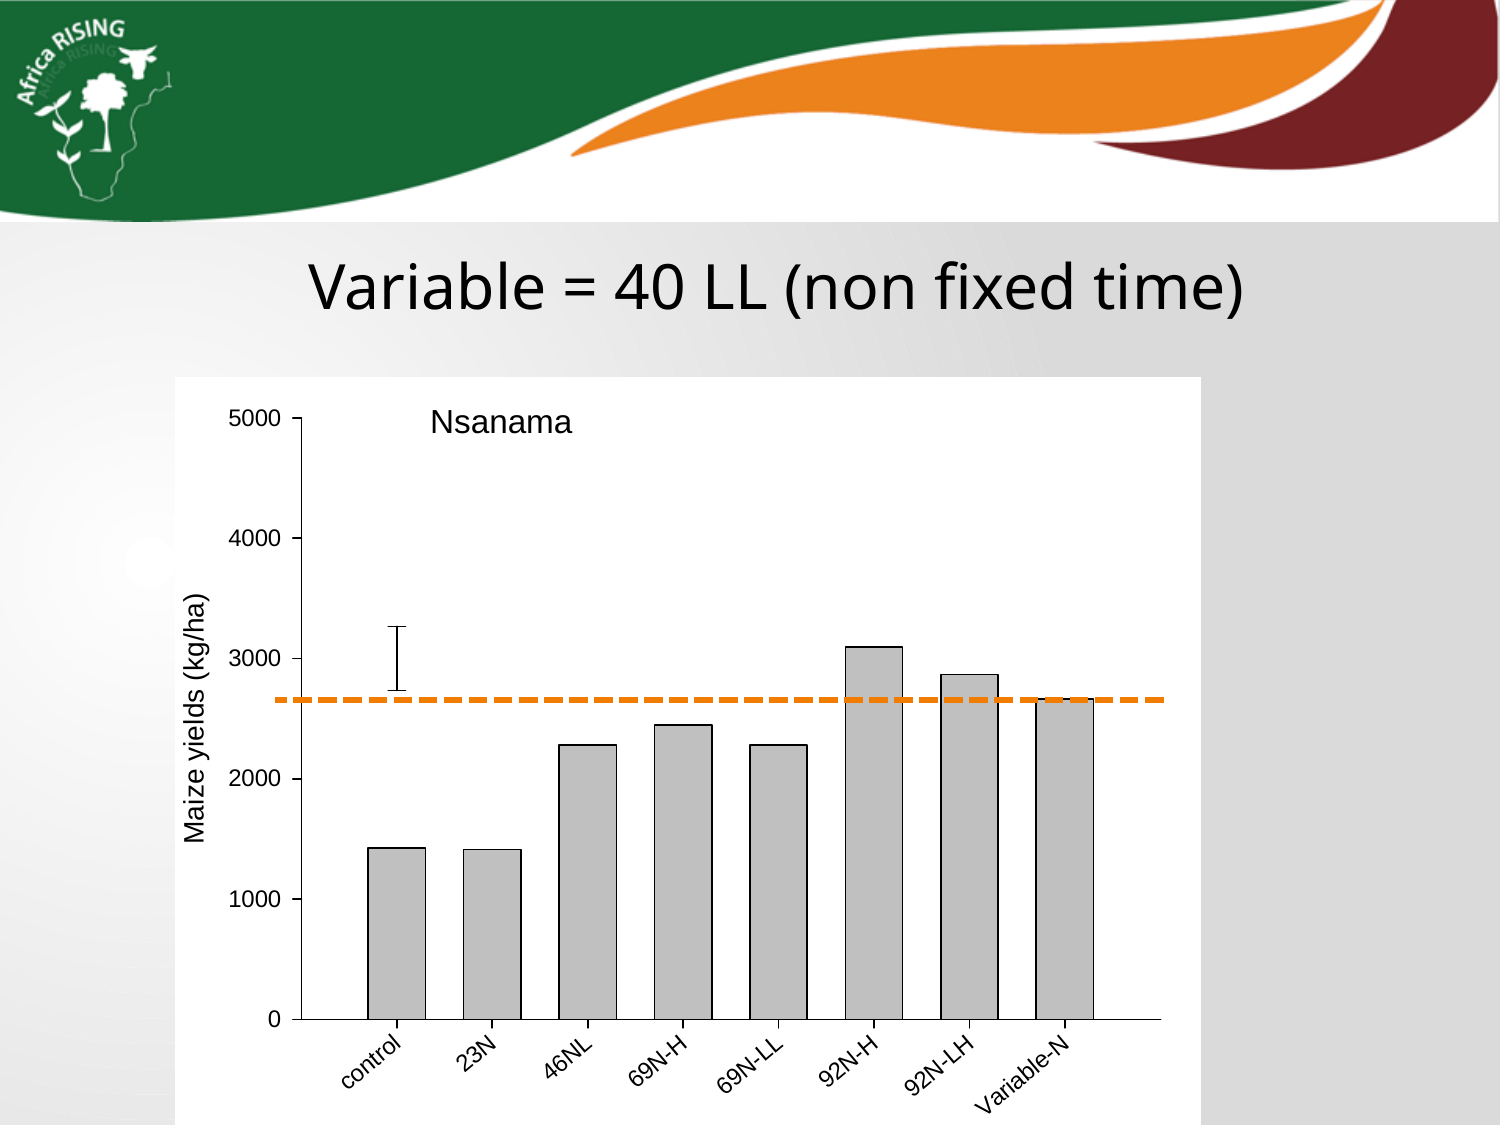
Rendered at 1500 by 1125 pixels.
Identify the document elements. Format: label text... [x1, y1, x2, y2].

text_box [174, 376, 1202, 1125]
list Variable = 40 LL (non fixed time) [275, 239, 1300, 378]
picture [0, 0, 1499, 222]
